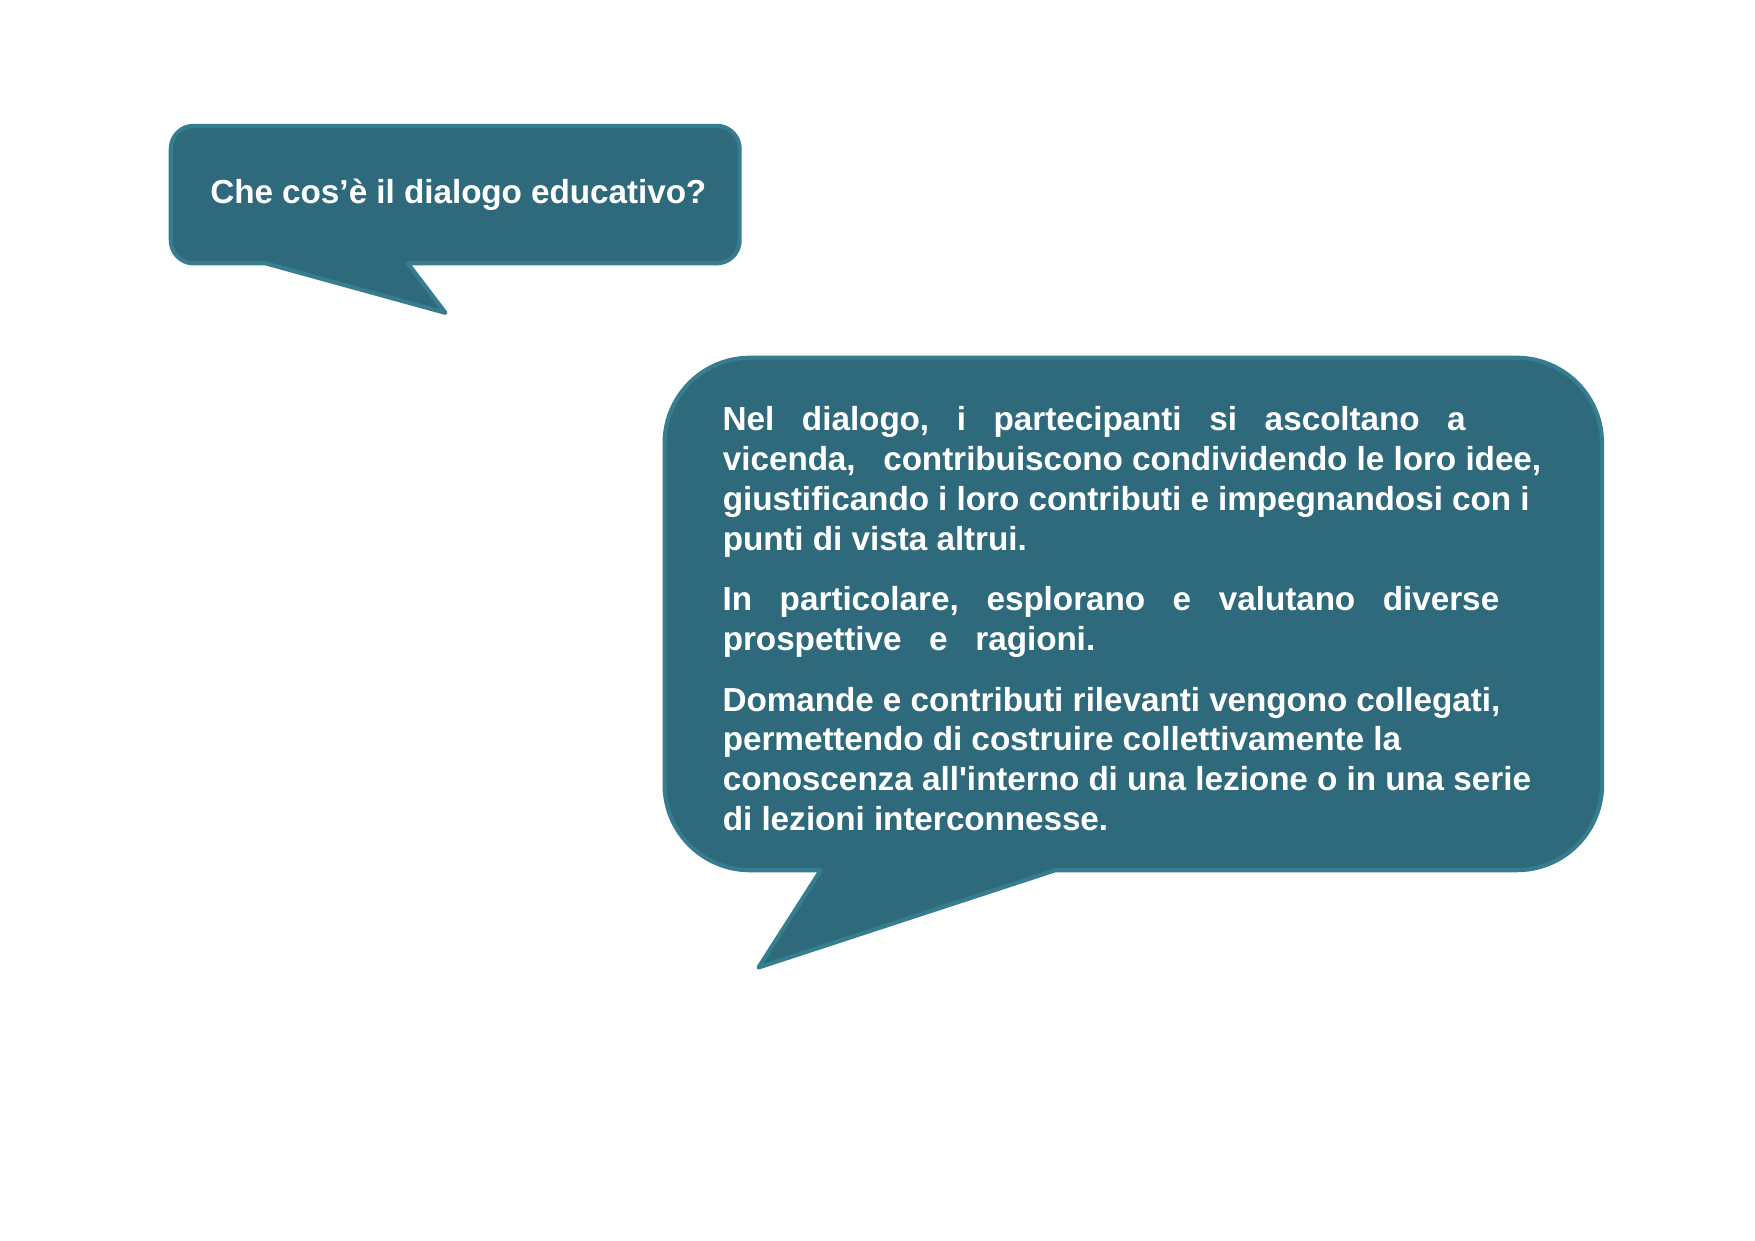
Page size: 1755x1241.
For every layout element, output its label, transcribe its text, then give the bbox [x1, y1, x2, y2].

text_box [170, 125, 740, 313]
text_box Che cos’è il dialogo educativo? [208, 170, 1034, 211]
text_box [664, 357, 1603, 968]
text_box Nel dialogo, i partecipanti si ascoltano a vicenda, contribuiscono condividendo le loro idee, giustificando i loro contributi e impegnandosi con i punti di vista altrui. In particolare, esplorano e valutano diverse prospettive e ragioni. Domande e contributi rilevanti vengono collegati, permettendo di costruire collettivamente la conoscenza all'interno di una lezione o in una serie di lezioni interconnesse. [720, 397, 1546, 838]
